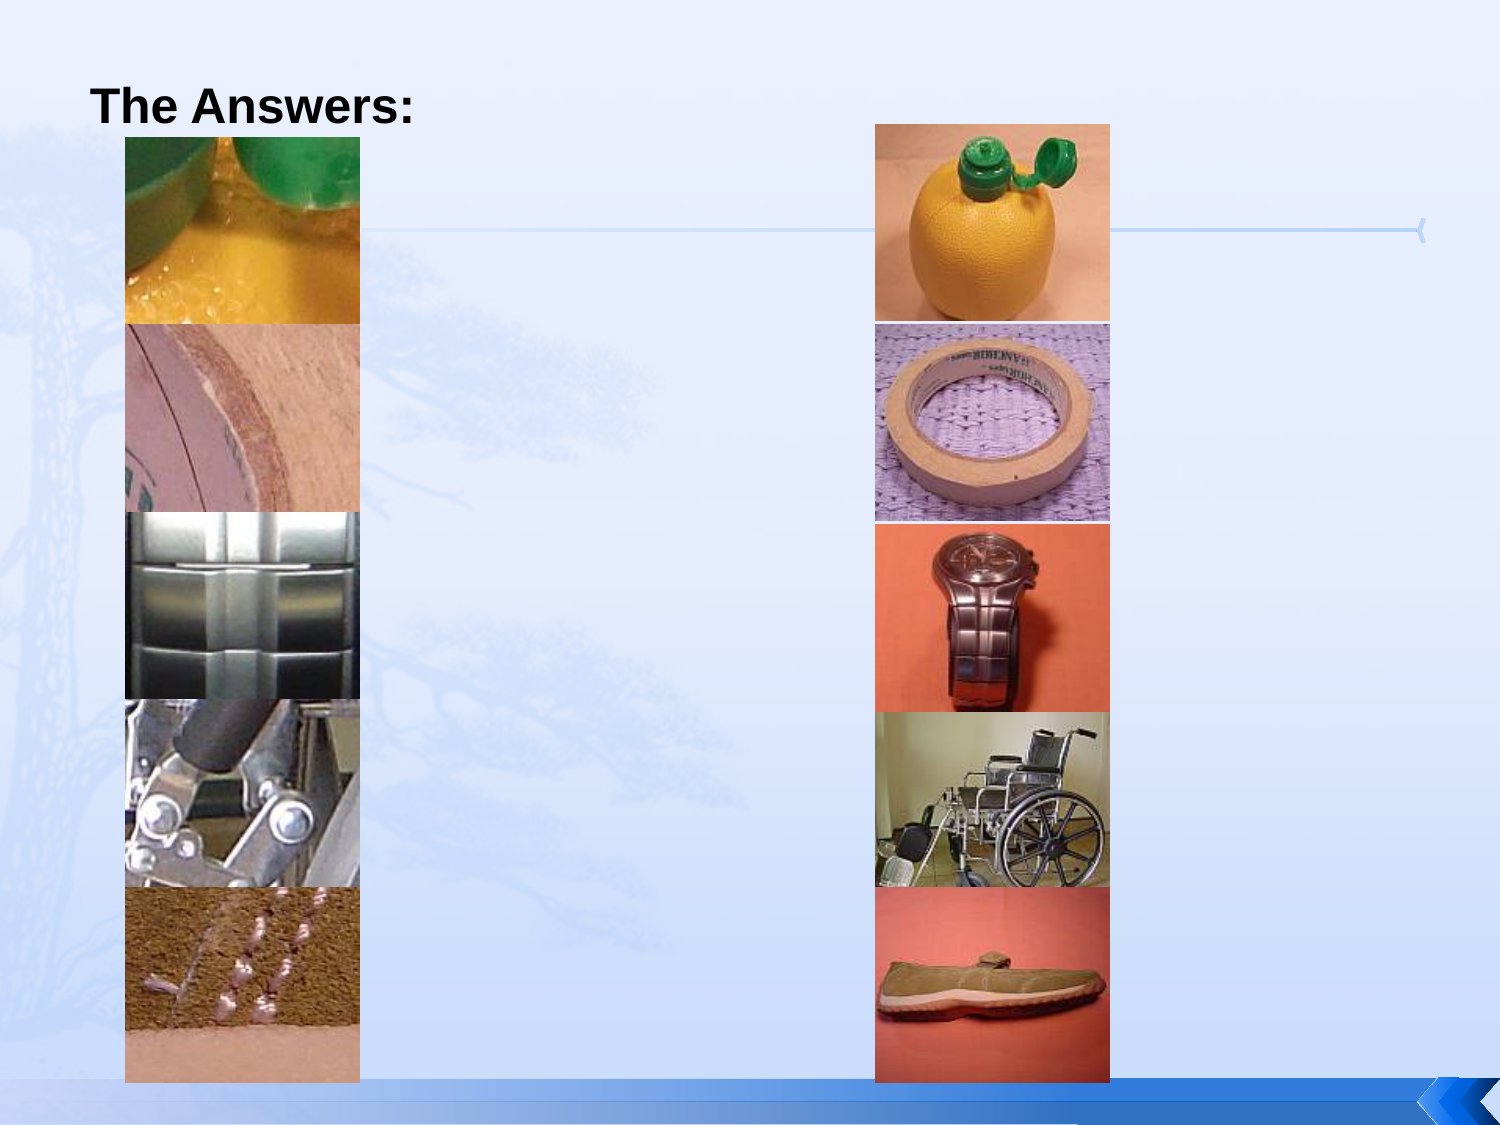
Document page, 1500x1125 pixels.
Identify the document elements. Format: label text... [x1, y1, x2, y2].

picture [874, 524, 1110, 1084]
picture [874, 324, 1110, 521]
picture [124, 136, 360, 1084]
title The Answers: [75, 45, 1425, 163]
picture [874, 124, 1110, 321]
